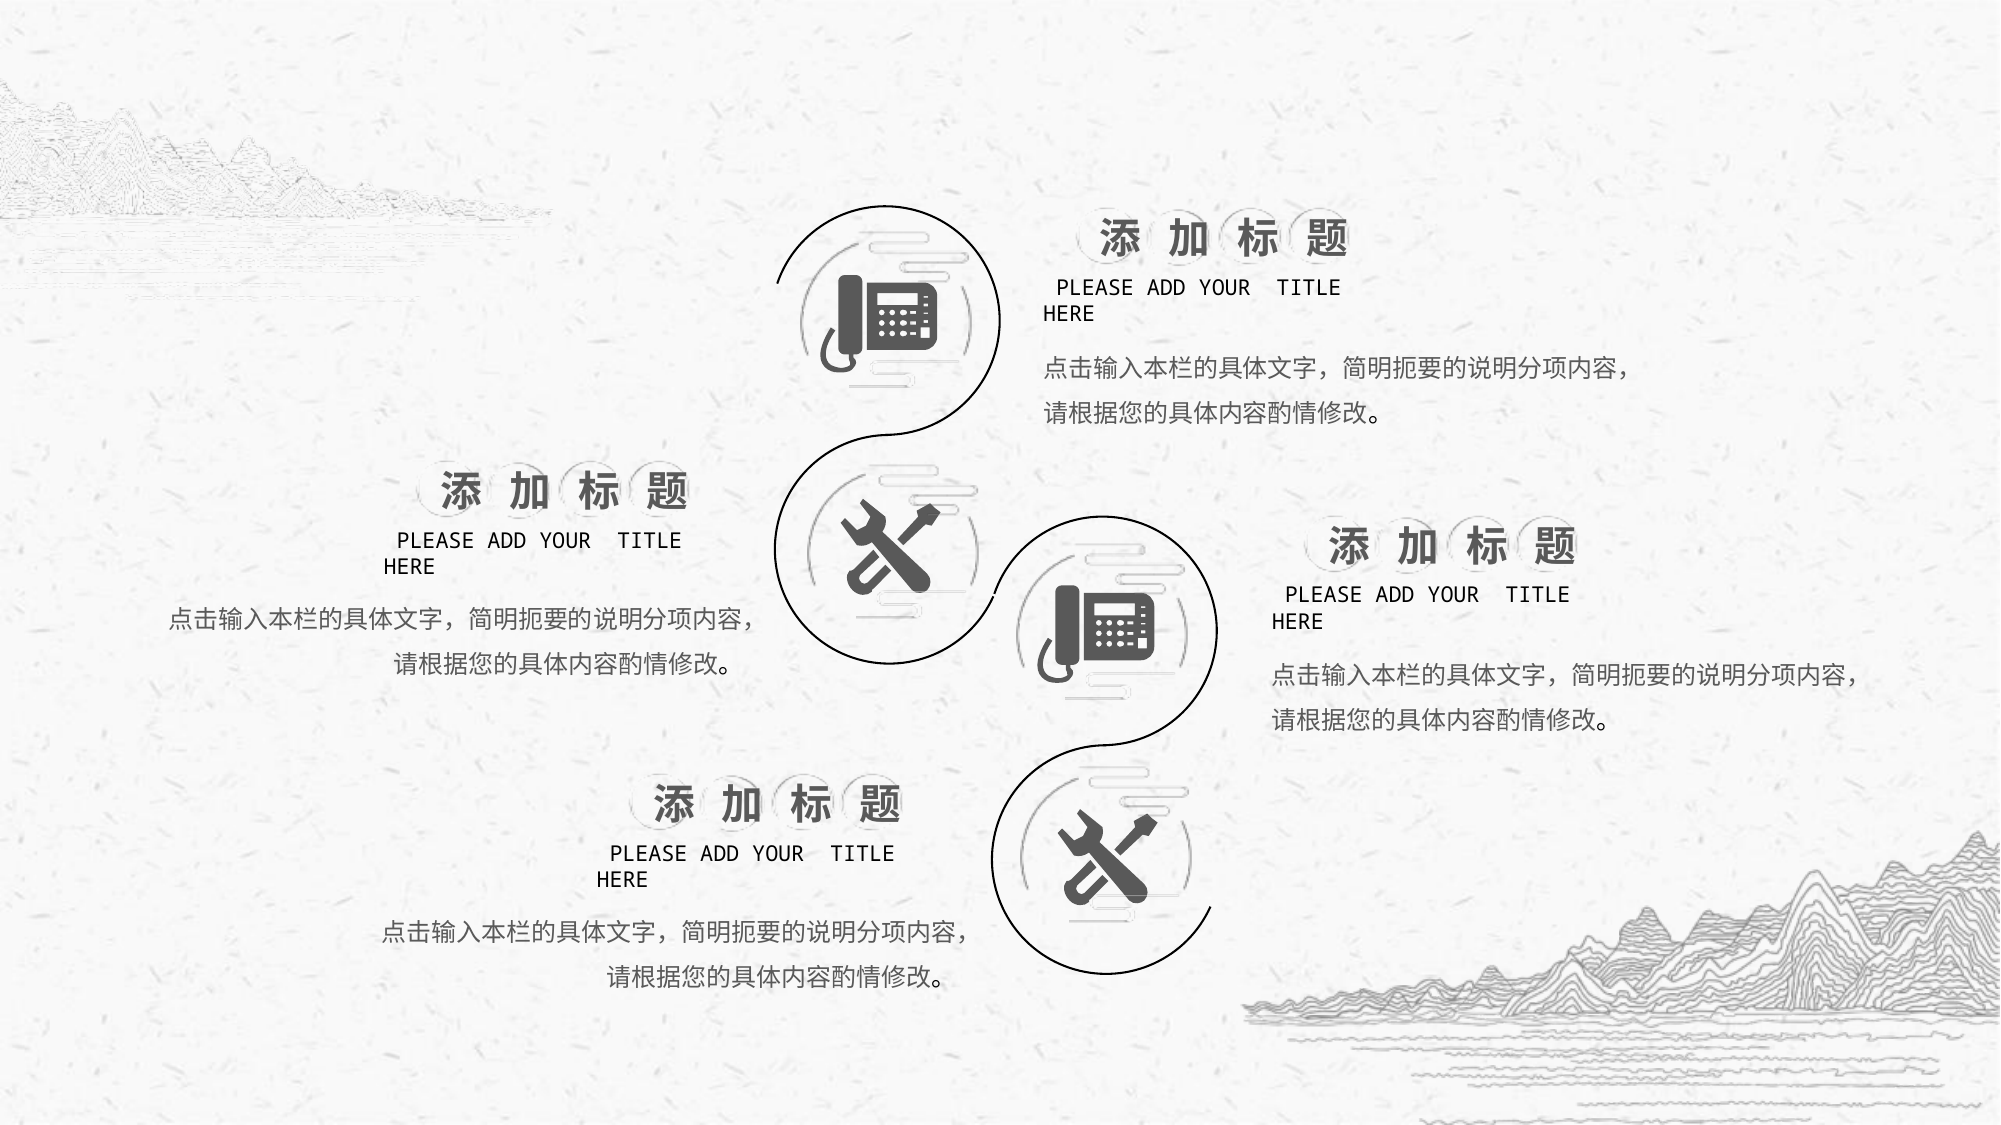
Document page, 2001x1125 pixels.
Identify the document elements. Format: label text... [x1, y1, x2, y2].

text_box 点击输入本栏的具体文字，简明扼要的说明分项内容，请根据您的具体内容酌情修改。 [147, 581, 759, 686]
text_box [581, 732, 936, 868]
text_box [1257, 474, 1611, 610]
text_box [1028, 166, 1383, 302]
text_box 点击输入本栏的具体文字，简明扼要的说明分项内容，请根据您的具体内容酌情修改。 [1257, 637, 1869, 743]
text_box 点击输入本栏的具体文字，简明扼要的说明分项内容，请根据您的具体内容酌情修改。 [1028, 330, 1640, 435]
text_box 点击输入本栏的具体文字，简明扼要的说明分项内容，请根据您的具体内容酌情修改。 [360, 894, 972, 999]
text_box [368, 419, 723, 555]
picture [0, 0, 2000, 1125]
